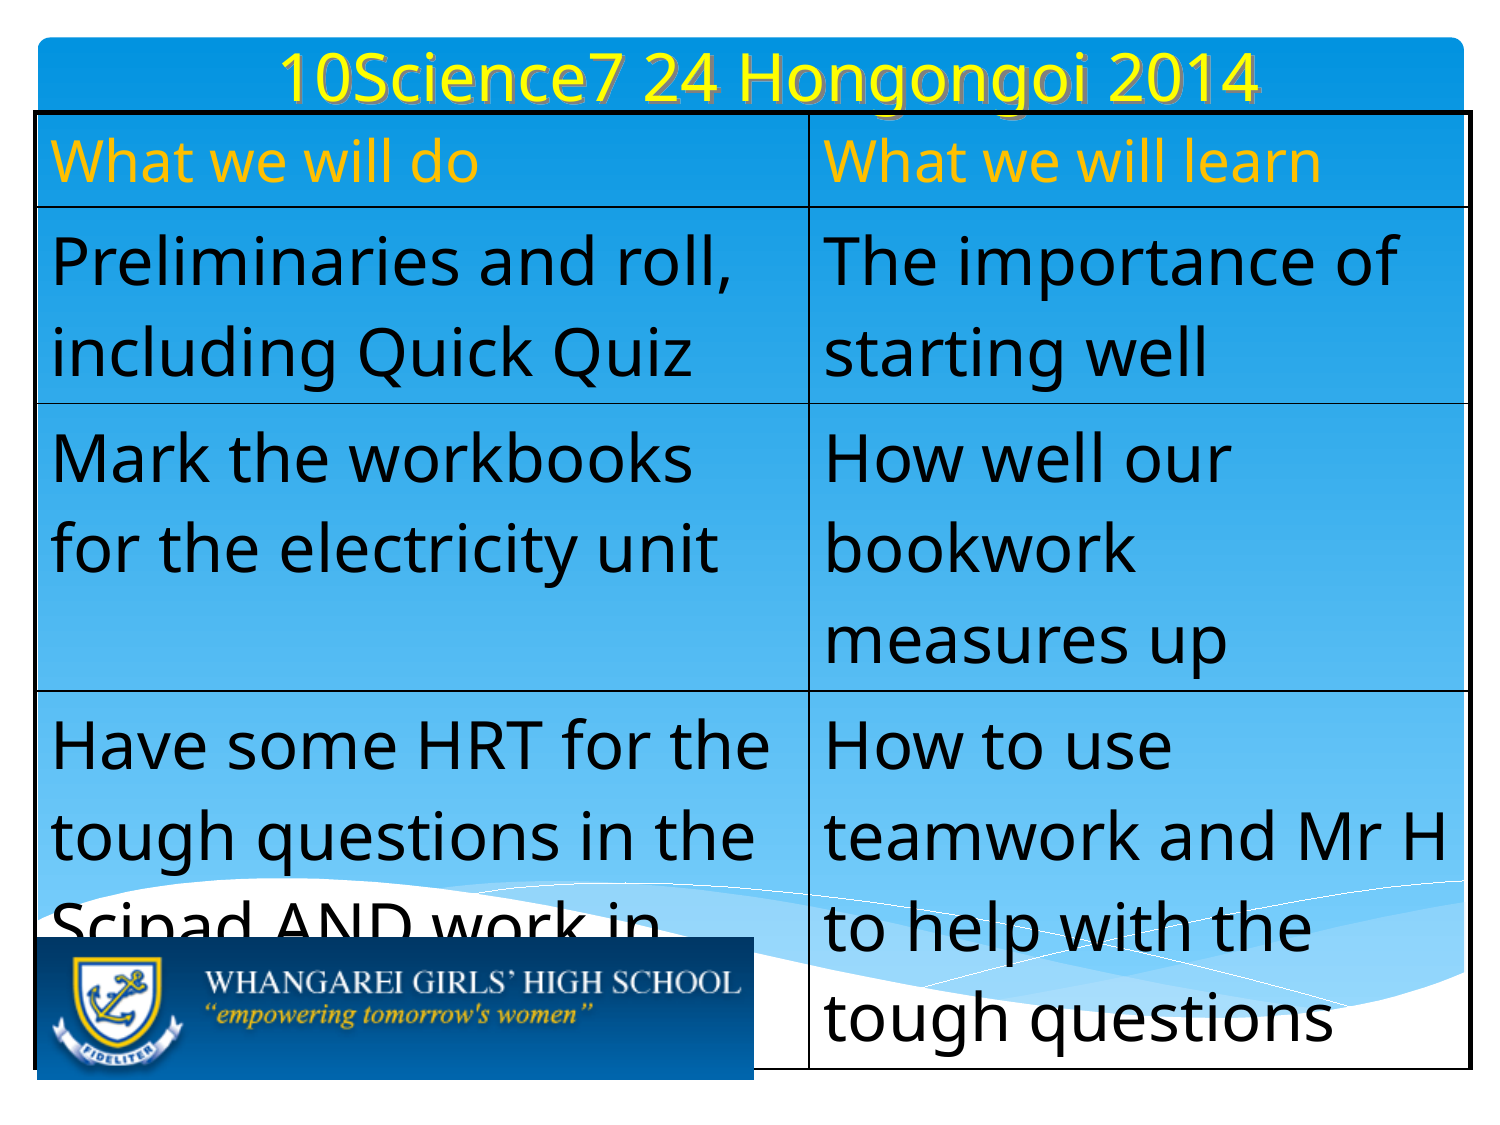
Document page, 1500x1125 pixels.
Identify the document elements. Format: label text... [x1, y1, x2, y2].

table_cell Have some HRT for the tough questions in the Scipad AND work in teams on some extras [37, 692, 808, 1068]
table_cell The importance of starting well [810, 208, 1468, 403]
table_cell Preliminaries and roll, including Quick Quiz [37, 208, 808, 403]
table_cell How to use teamwork and Mr H to help with the tough questions [810, 692, 1468, 1068]
text_box 10Science7 24 Hongongoi 2014 [162, 24, 1375, 110]
table_cell Mark the workbooks for the electricity unit [37, 404, 808, 690]
table_cell How well our bookwork measures up [810, 404, 1468, 690]
table_header What we will do [37, 115, 808, 206]
picture [37, 937, 754, 1080]
table_header What we will learn [810, 115, 1468, 206]
